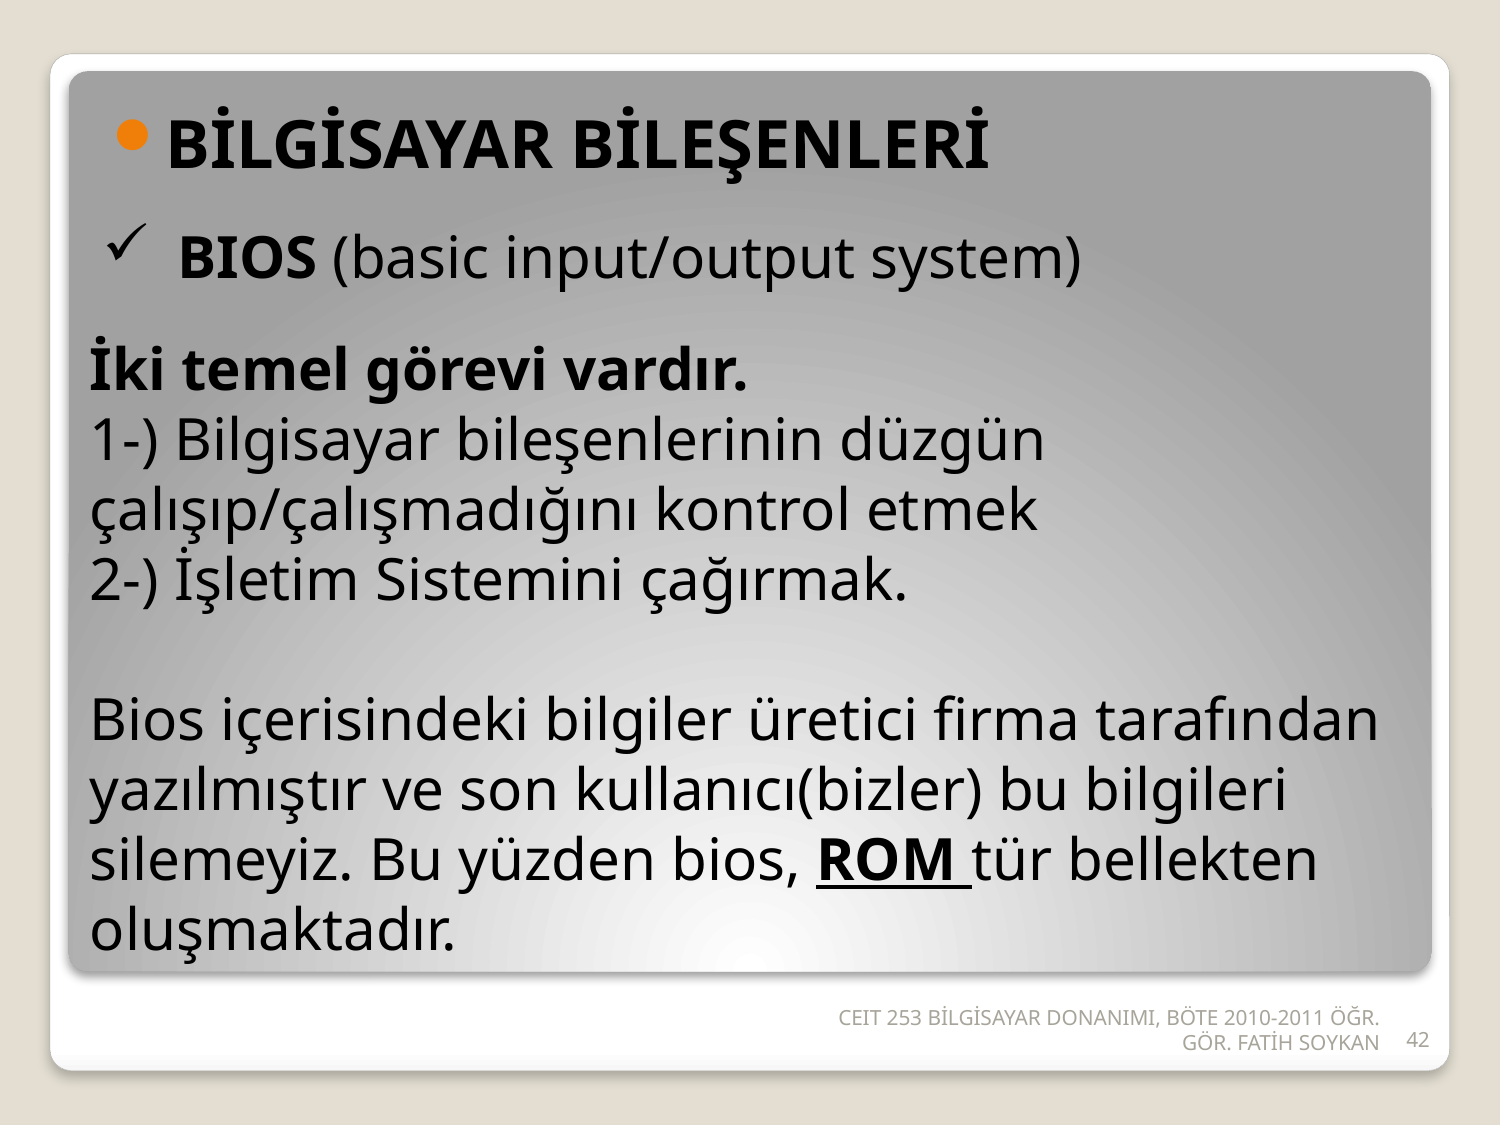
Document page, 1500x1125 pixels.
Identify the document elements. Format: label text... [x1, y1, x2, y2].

text_box BIOS (basic input/output system) [87, 162, 1413, 324]
footer CEIT 253 BİLGİSAYAR DONANIMI, BÖTE 2010-2011 ÖĞR. GÖR. FATİH SOYKAN [800, 1002, 1395, 1063]
list BİLGİSAYAR BİLEŞENLERİ [82, 86, 1425, 300]
slide_number 42 [1395, 1002, 1445, 1063]
text_box İki temel görevi vardır. 1-) Bilgisayar bileşenlerinin düzgün çalışıp/çalışmadığını kontrol etmek 2-) İşletim Sistemini çağırmak. Bios içerisindeki bilgiler üretici firma tarafından yazılmıştır ve son kullanıcı(bizler) bu bilgileri silemeyiz. Bu yüzden bios, ROM tür bellekten oluşmaktadır. [75, 324, 1427, 970]
